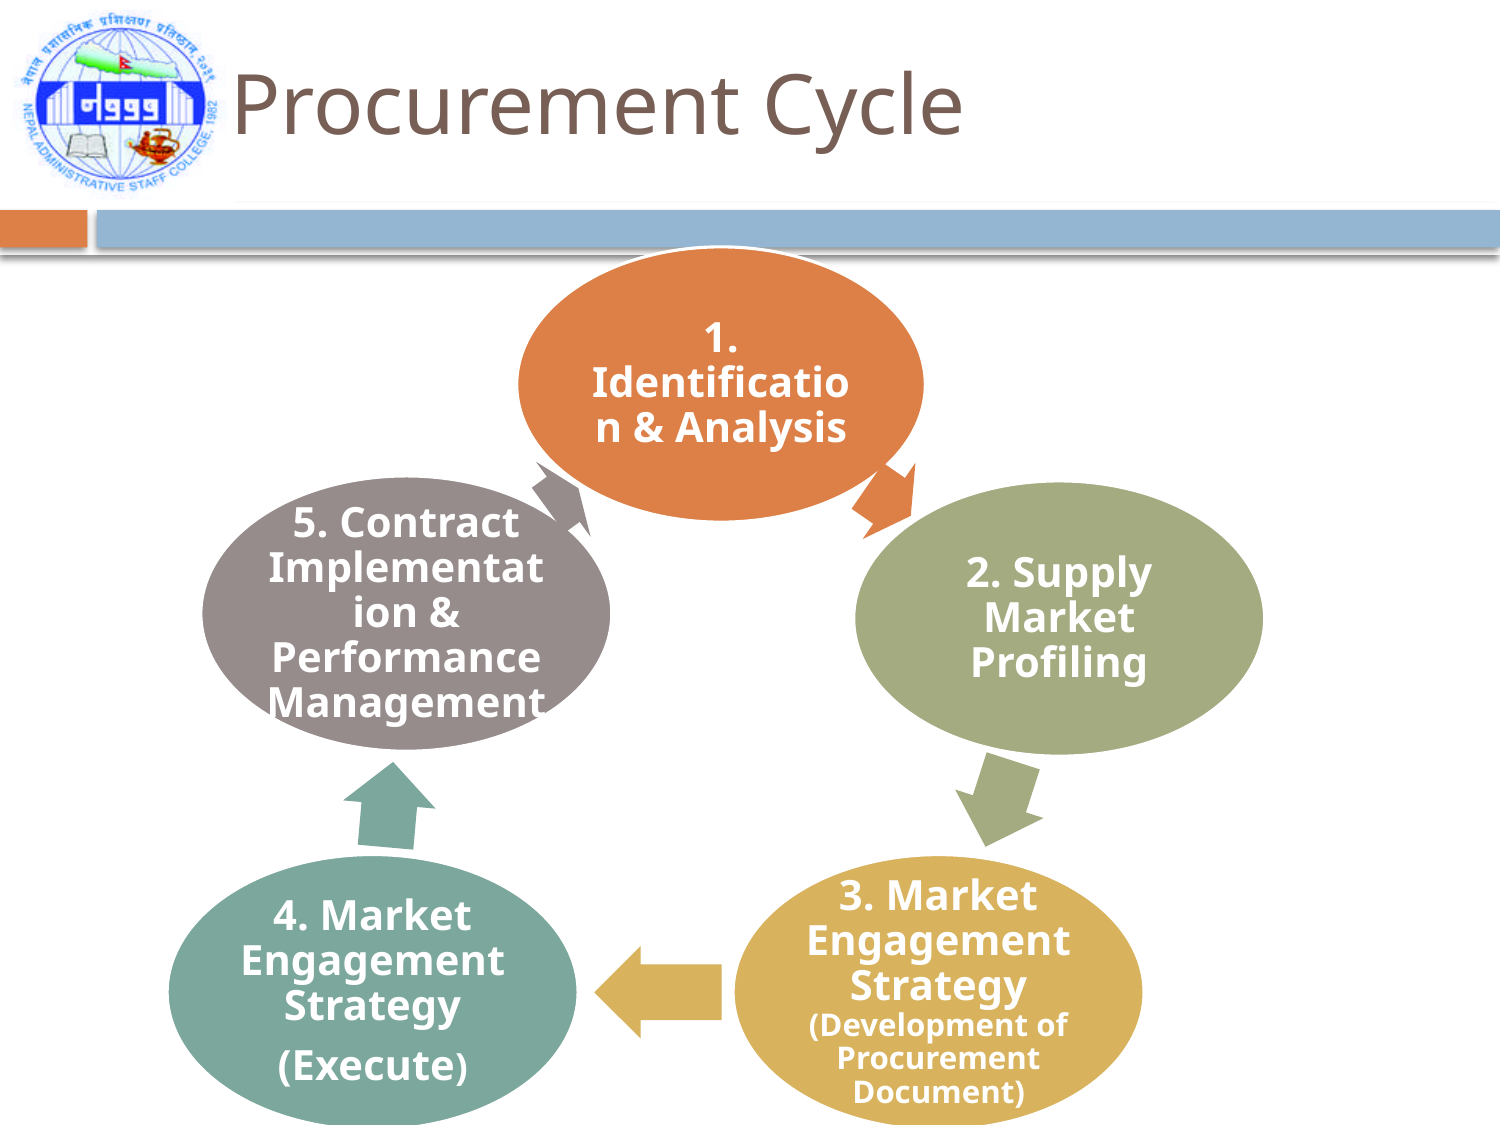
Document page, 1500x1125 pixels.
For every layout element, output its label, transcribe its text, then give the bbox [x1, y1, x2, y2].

picture [1, 0, 236, 208]
title Procurement Cycle [215, 32, 1397, 170]
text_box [0, 246, 1500, 1125]
